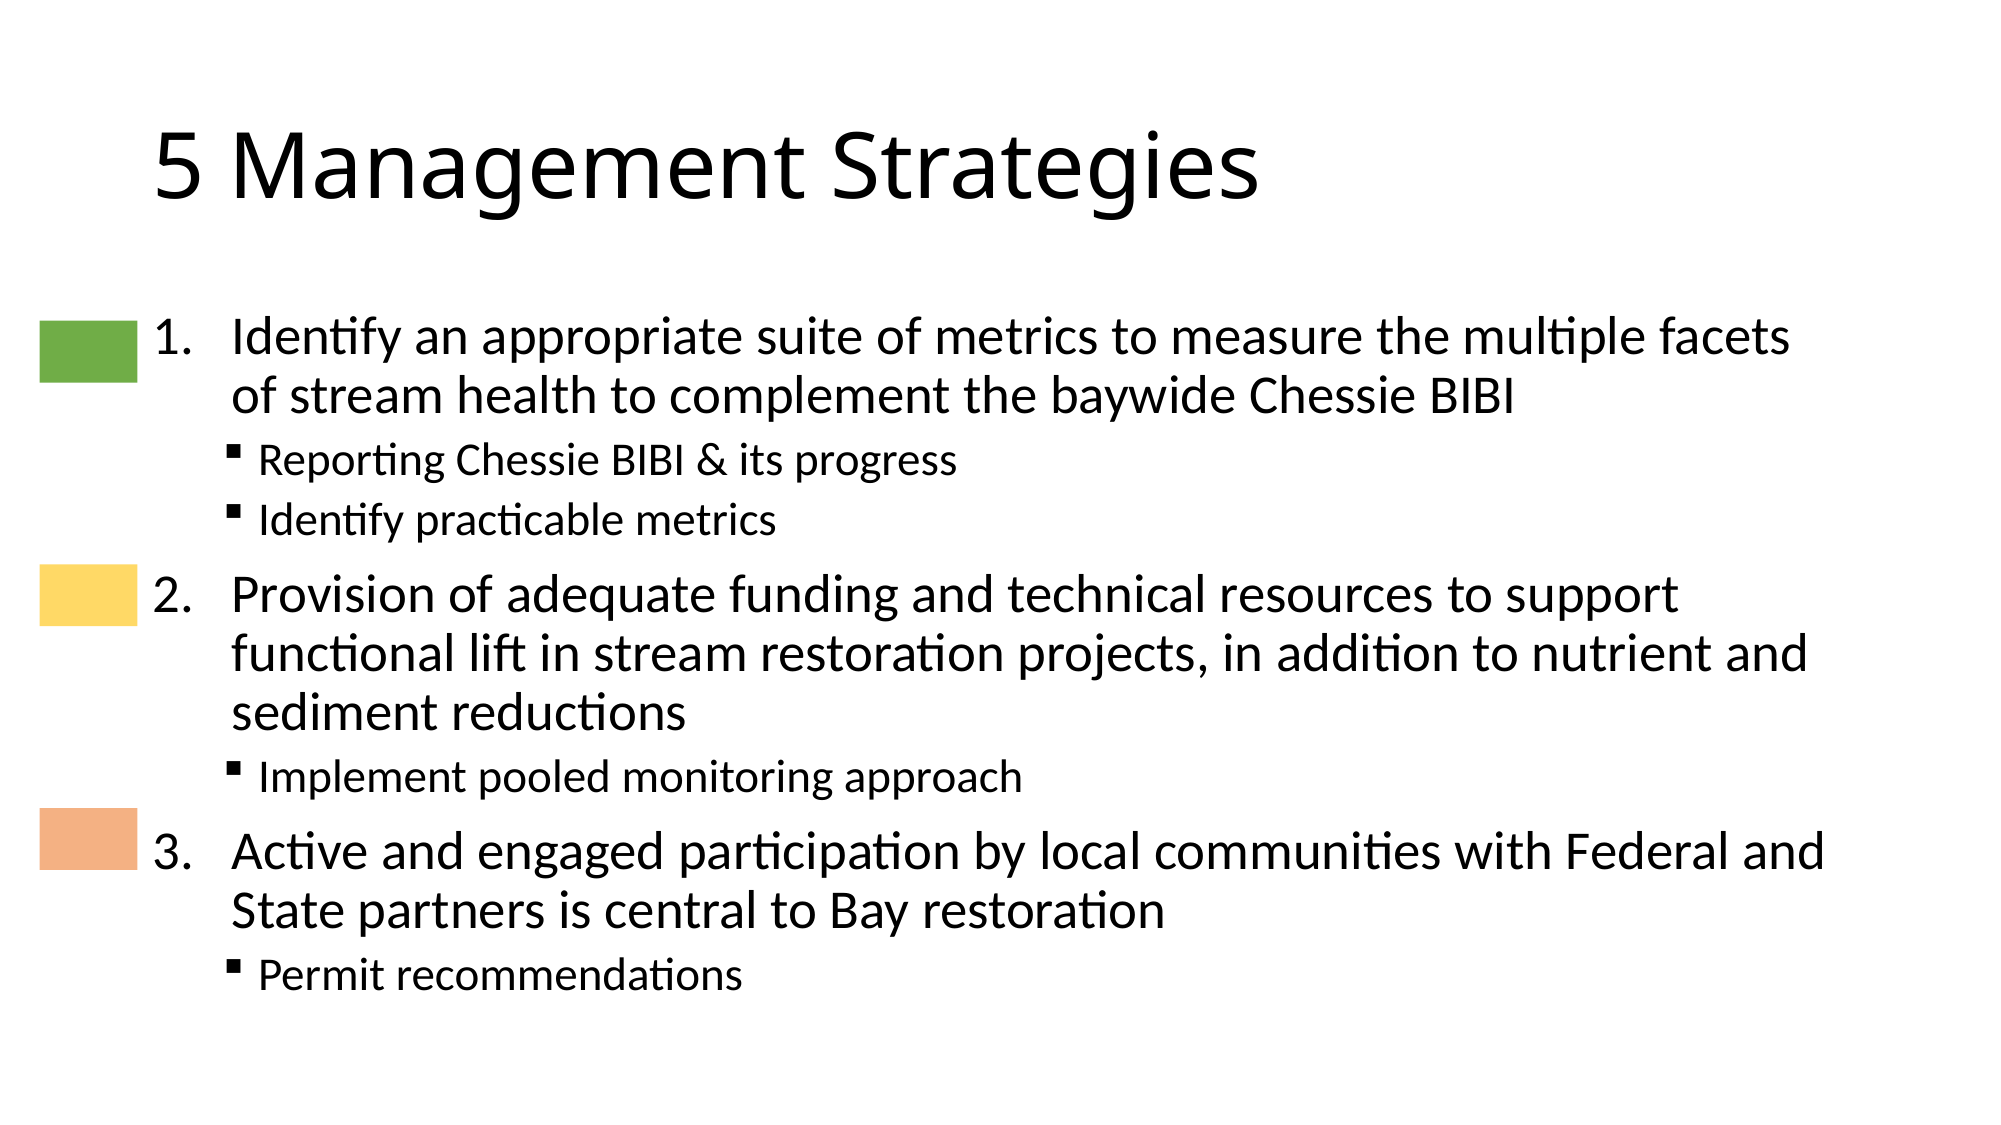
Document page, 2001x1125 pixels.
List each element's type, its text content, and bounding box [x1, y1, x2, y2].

text_box [39, 807, 138, 871]
title 5 Management Strategies [137, 59, 1863, 278]
text_box [39, 563, 138, 627]
list Identify an appropriate suite of metrics to measure the multiple facets of stream health to complement the baywide Chessie BIBI Reporting Chessie BIBI & its progress Identify practicable metrics Provision of adequate funding and technical resources to support functional lift in stream restoration projects, in addition to nutrient and sediment reductions Implement pooled monitoring approach Active and engaged participation by local communities with Federal and State partners is central to Bay restoration Permit recommendations [137, 299, 1863, 1014]
text_box [39, 320, 138, 384]
